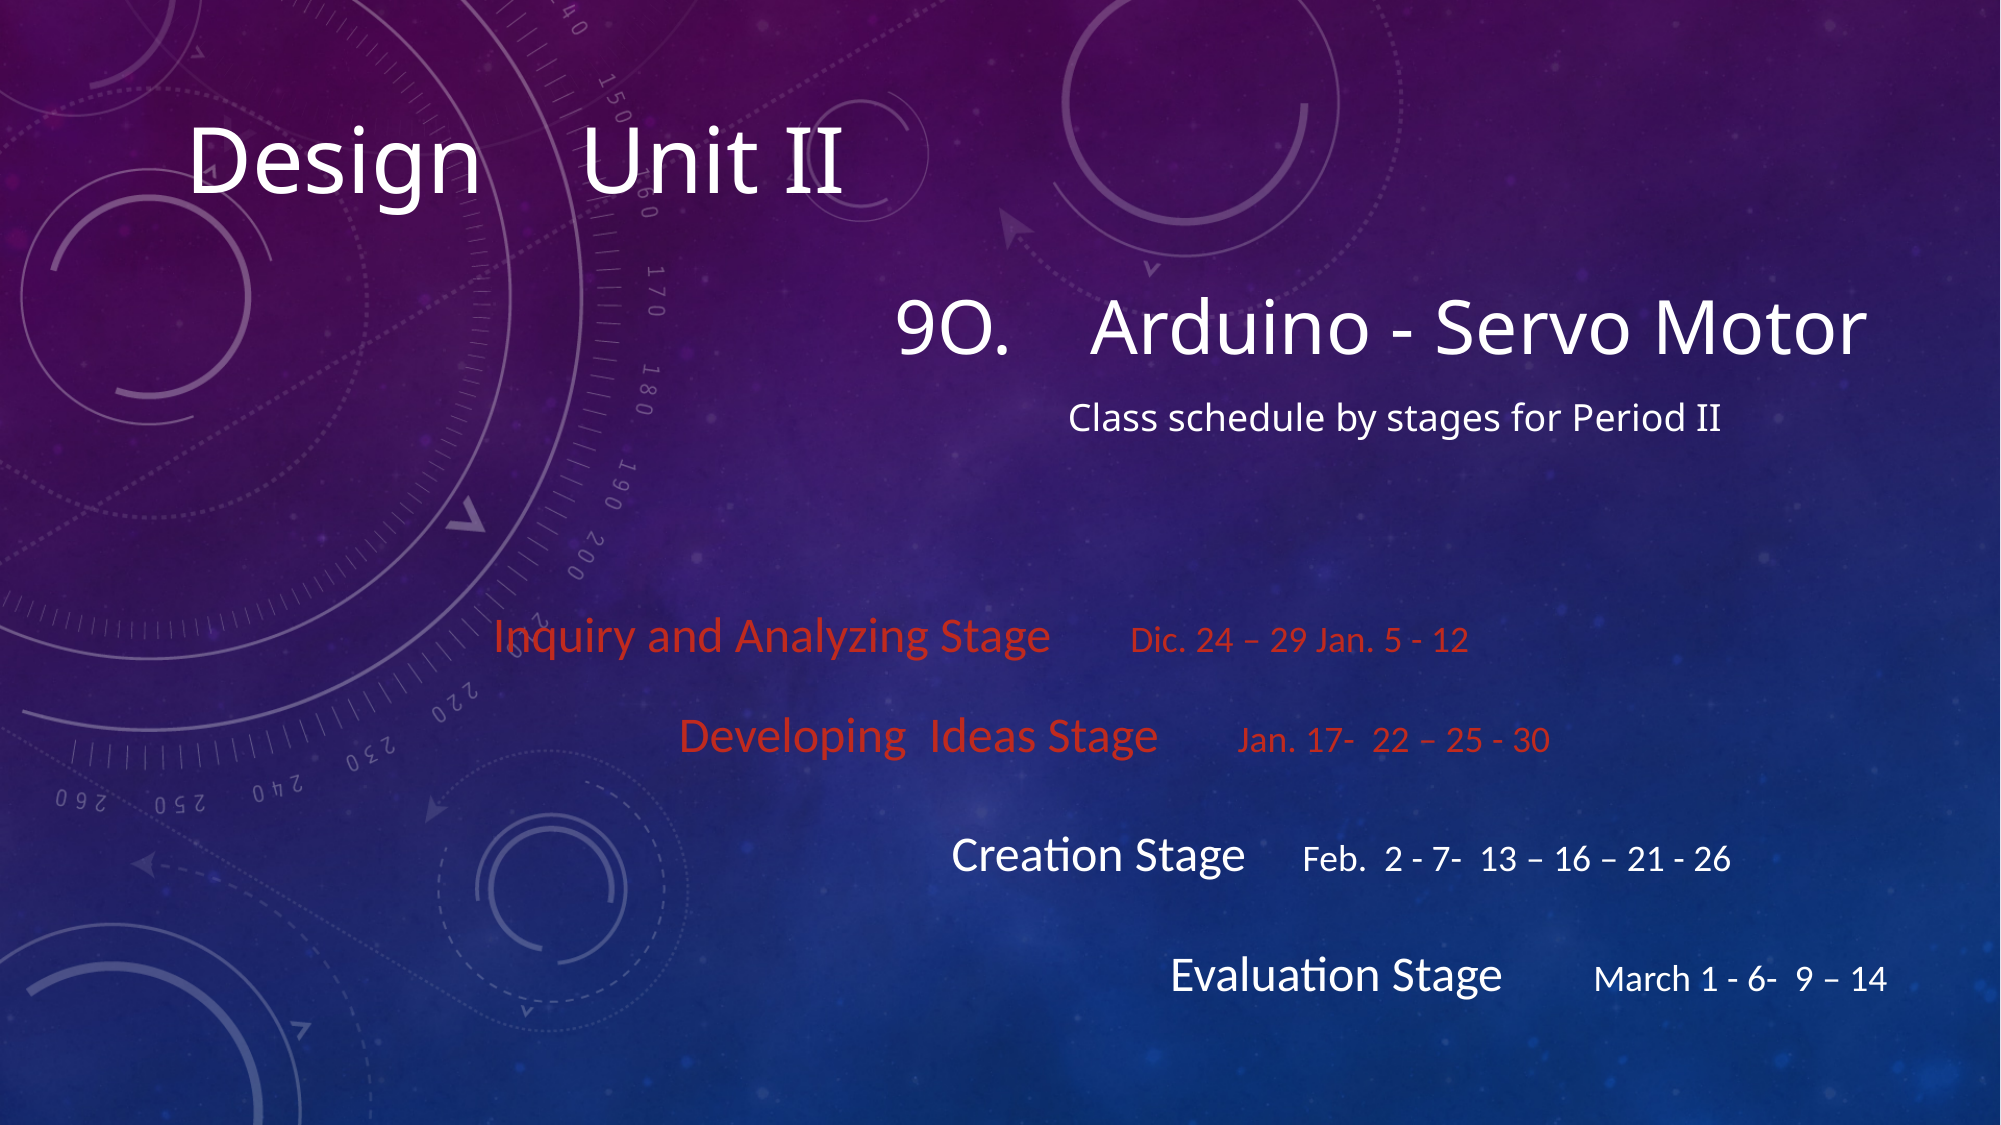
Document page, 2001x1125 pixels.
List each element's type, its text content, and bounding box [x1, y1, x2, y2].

text_box Developing Ideas Stage Jan. 17- 22 – 25 - 30 [664, 694, 1574, 770]
text_box Evaluation Stage March 1 - 6- 9 – 14 [1155, 933, 1911, 1009]
text_box Design Unit II [170, 94, 861, 220]
picture [0, 0, 2001, 1125]
text_box Creation Stage Feb. 2 - 7- 13 – 16 – 21 - 26 [936, 814, 1755, 889]
text_box Inquiry and Analyzing Stage Dic. 24 – 29 Jan. 5 - 12 [478, 594, 1493, 670]
text_box Class schedule by stages for Period II [875, 386, 1916, 447]
text_box 9O. Arduino - Servo Motor [879, 272, 1885, 378]
